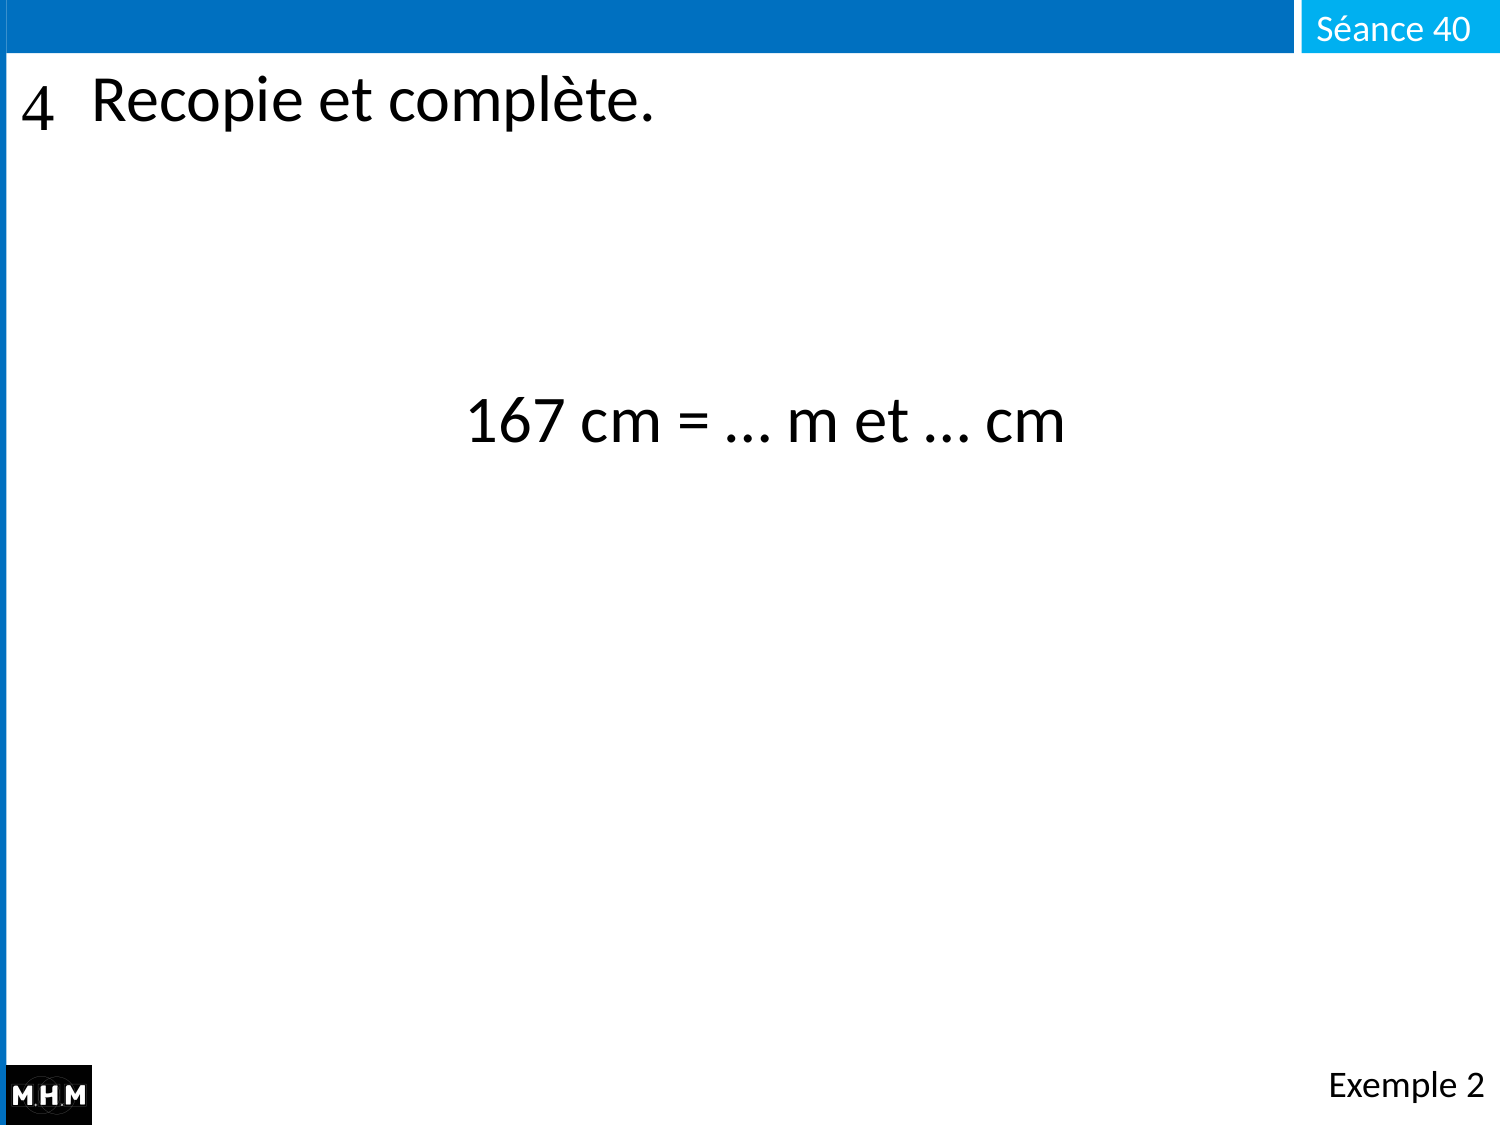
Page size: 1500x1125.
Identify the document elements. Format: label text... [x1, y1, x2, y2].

text_box 167 cm = … m et … cm [450, 368, 1158, 463]
title Recopie et complète. [77, 57, 1470, 144]
text_box Exemple 2 [1247, 1052, 1500, 1113]
picture [6, 1065, 92, 1125]
